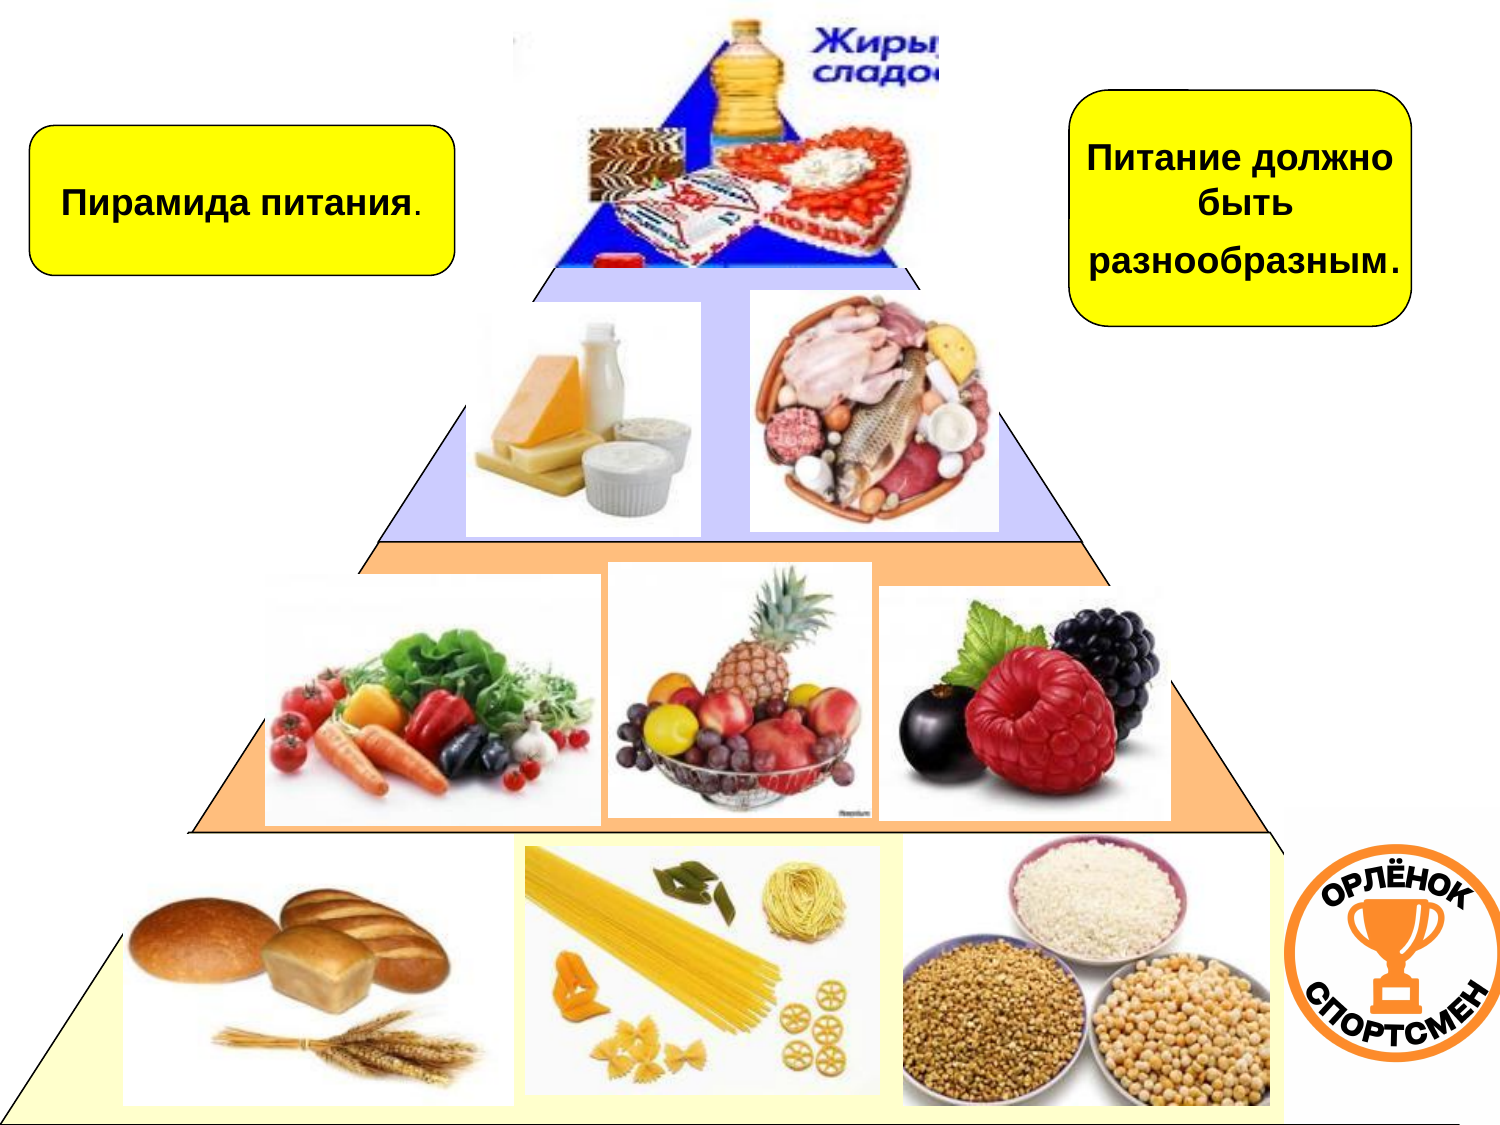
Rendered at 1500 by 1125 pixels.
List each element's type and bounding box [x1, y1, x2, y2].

picture [749, 290, 999, 533]
picture [879, 585, 1171, 821]
picture [903, 833, 1270, 1106]
picture [525, 845, 880, 1095]
picture [608, 562, 872, 818]
picture [466, 302, 702, 538]
picture [123, 833, 514, 1107]
picture [513, 0, 940, 268]
text_box [0, 0, 1460, 1125]
picture [265, 573, 601, 826]
picture [1283, 807, 1500, 1124]
